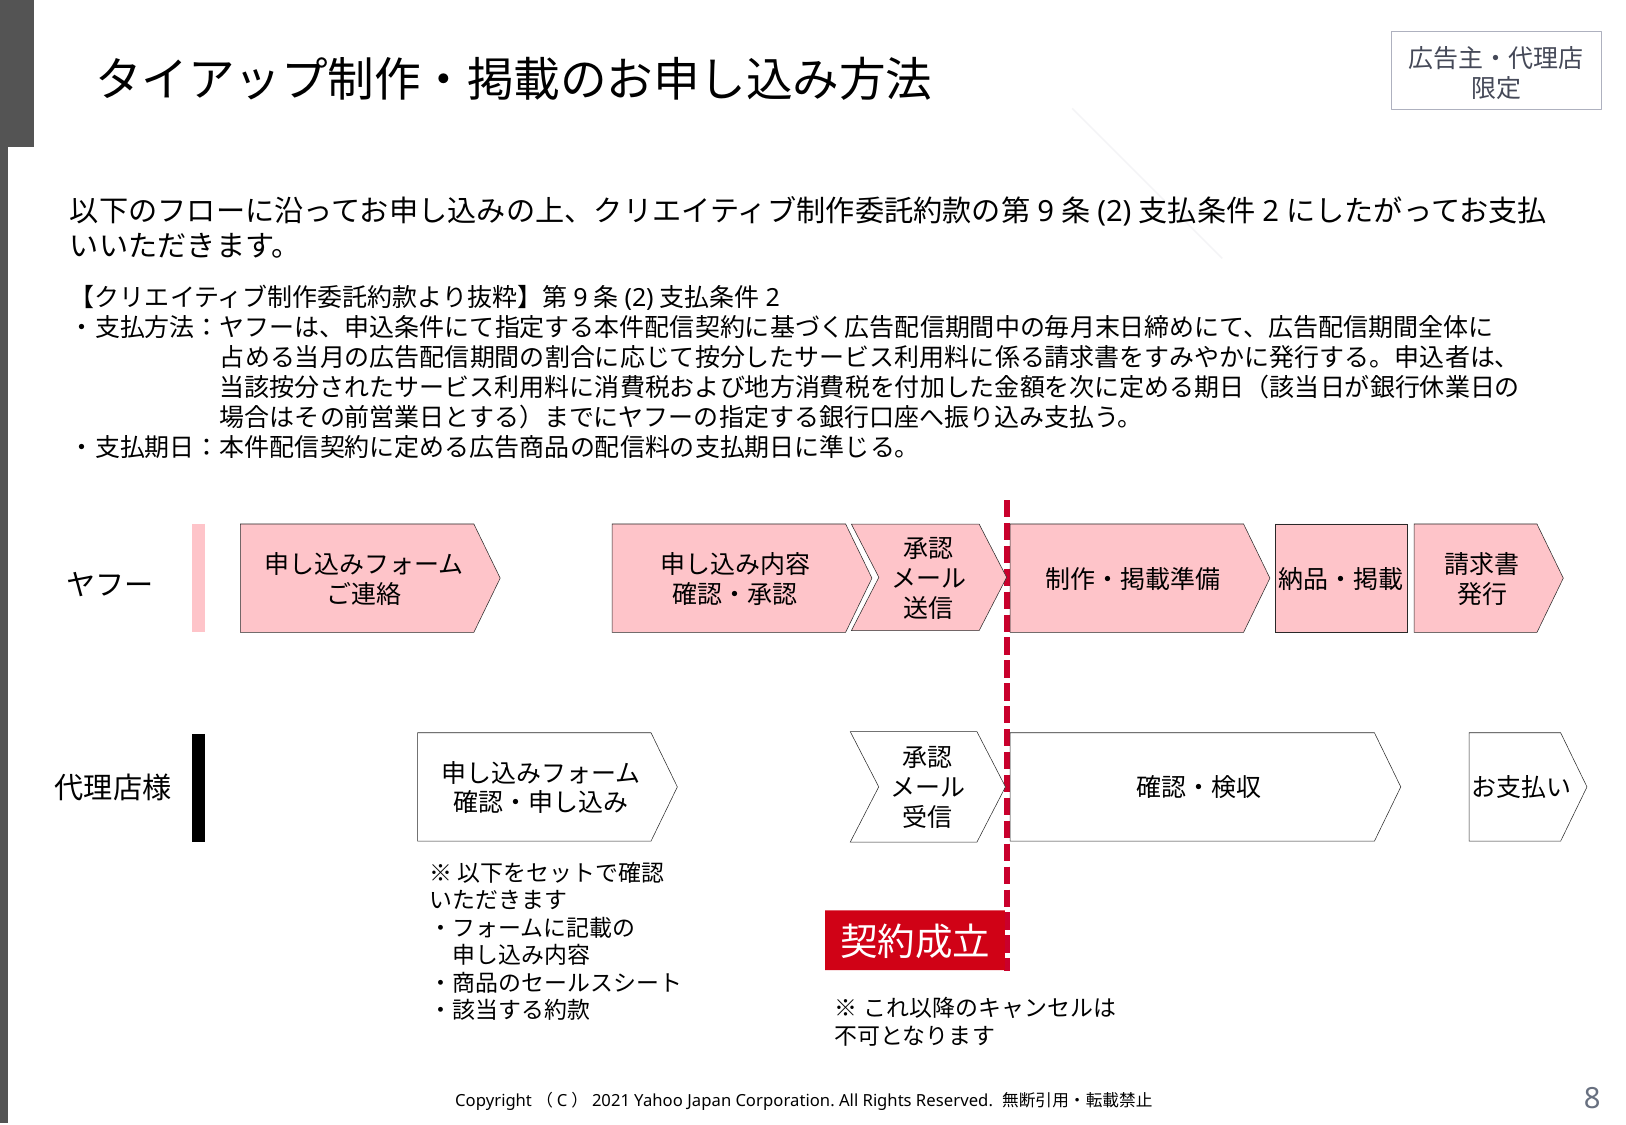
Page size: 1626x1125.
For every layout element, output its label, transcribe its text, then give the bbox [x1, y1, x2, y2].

text_box 納品・掲載 [1275, 523, 1407, 633]
text_box 制作・掲載準備 [1012, 523, 1270, 633]
text_box 請求書 発行 [1414, 523, 1564, 633]
text_box 承認メール 受信 [850, 731, 1002, 843]
title タイアップ制作・掲載のお申し込み方法 [80, 42, 1392, 114]
text_box 申し込みフォーム 確認・申し込み [417, 732, 678, 842]
text_box ※これ以降のキャンセルは 不可となります [819, 970, 1186, 1072]
text_box 契約成立 [825, 910, 1002, 971]
text_box 確認・検収 [1012, 732, 1401, 842]
text_box 承認 メール 送信 [851, 524, 1002, 631]
text_box ※以下をセットで確認 いただきます ・フォームに記載の 申し込み内容 ・商品のセールスシート ・該当する約款 [414, 847, 756, 1035]
footer Copyright（C）2021 Yahoo Japan Corporation. All Rights Reserved. 無断引用・転載禁止 [440, 1082, 1185, 1118]
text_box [1072, 108, 1223, 259]
text_box 代理店様 [39, 751, 192, 823]
text_box お支払い [1469, 732, 1587, 842]
text_box 以下のフローに沿ってお申し込みの上、クリエイティブ制作委託約款の第9条(2)支払条件2にしたがってお支払いいただきます。 【クリエイティブ制作委託約款より抜粋】第9条(2)支払条件2 ・支払方法：ヤフーは、申込条件にて指定する本件配信契約に基づく広告配信期間中の毎月末日締めにて、広告配信期間全体に 占める当月の広告配信期間の割合に応じて按分したサービス利用料に係る請求書をすみやかに発行する。申込者は、 当該按分されたサービス利用料に消費税および地方消費税を付加した金額を次に定める期日（該当日が銀行休業日の 場合はその前営業日とする）までにヤフーの指定する銀行口座へ振り込み支払う。 ・支払期日：本件配信契約に定める広告商品の配信料の支払期日に準じる。 [54, 184, 1570, 457]
text_box ヤフー [51, 548, 183, 620]
text_box 申し込み内容 確認・承認 [612, 523, 872, 633]
text_box 申し込みフォーム ご連絡 [240, 523, 501, 633]
